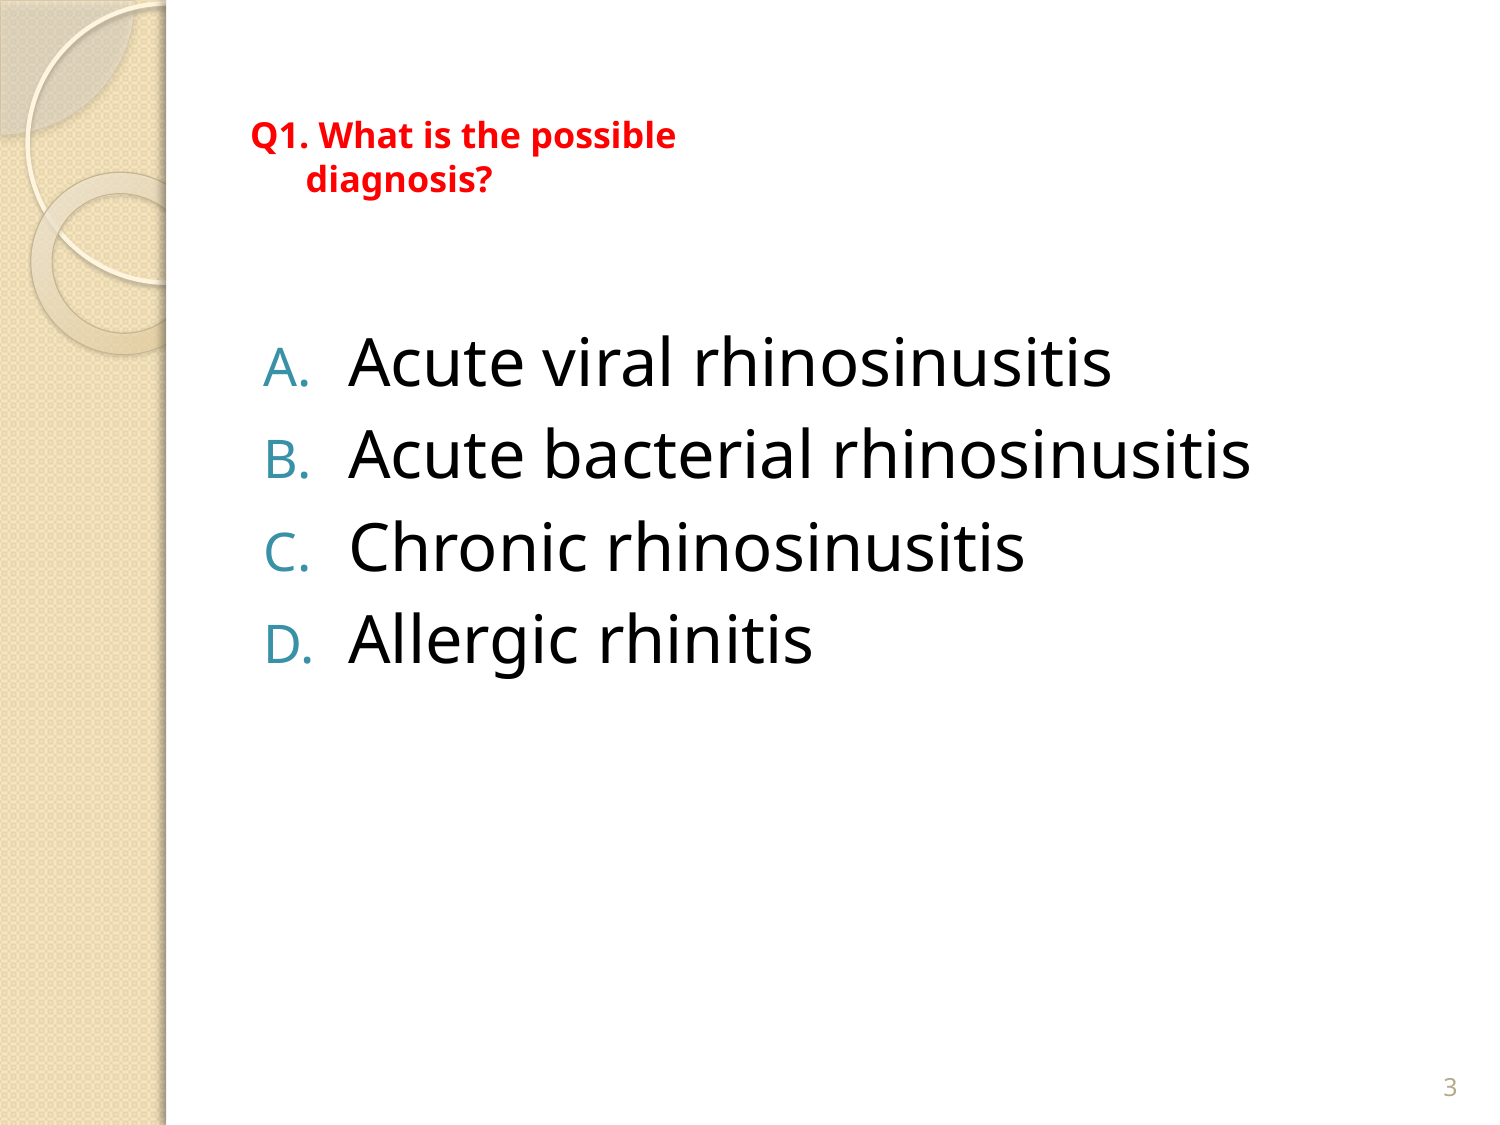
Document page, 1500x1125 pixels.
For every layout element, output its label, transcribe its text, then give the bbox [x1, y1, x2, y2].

list Acute viral rhinosinusitis Acute bacterial rhinosinusitis Chronic rhinosinusitis Allergic rhinitis [235, 312, 1450, 1100]
title Q1. What is the possible diagnosis? [235, 62, 1466, 250]
slide_number 3 [1413, 1034, 1488, 1113]
